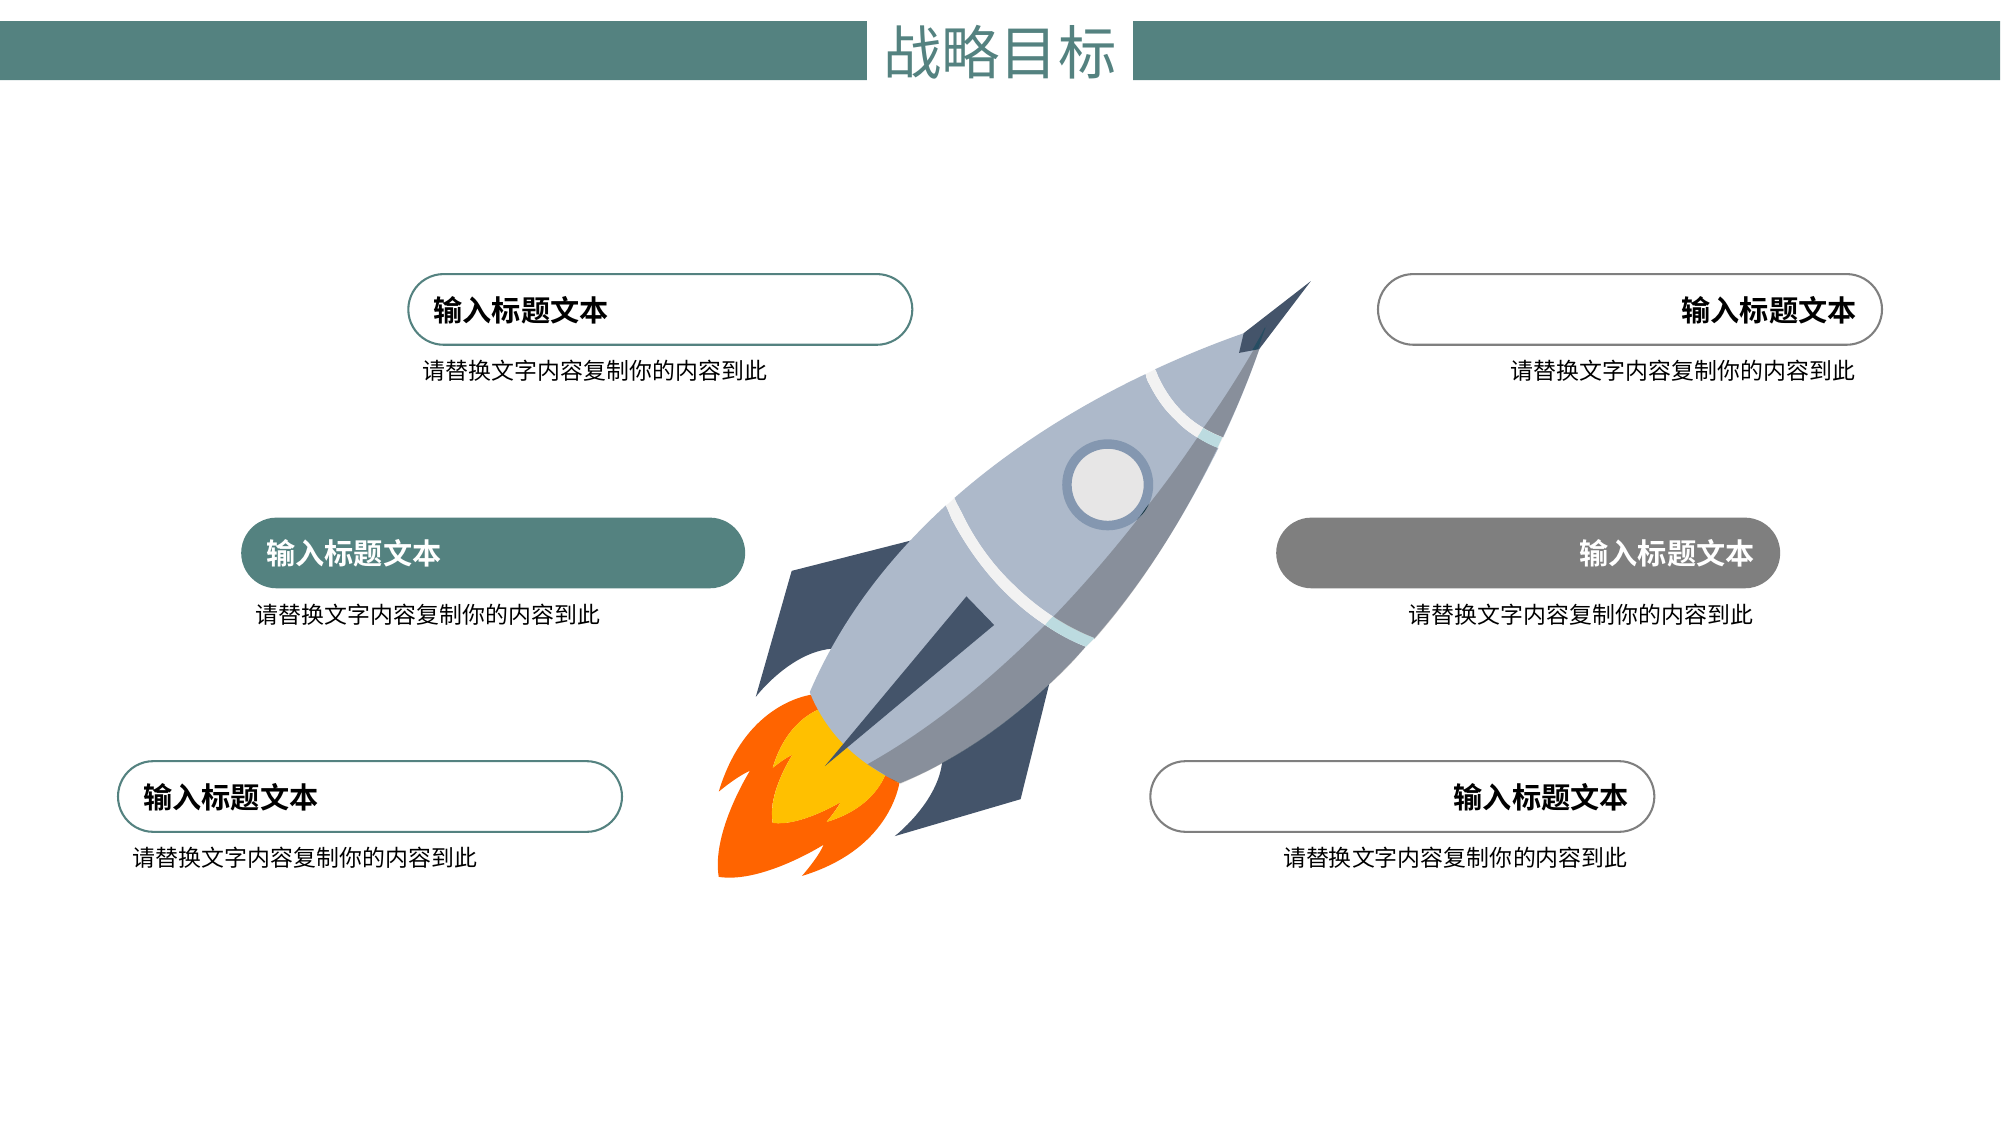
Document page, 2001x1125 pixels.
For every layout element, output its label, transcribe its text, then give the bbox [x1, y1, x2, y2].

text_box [1377, 273, 1883, 420]
title 战略目标 [867, 8, 1133, 95]
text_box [1150, 761, 1655, 908]
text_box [241, 517, 711, 664]
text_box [117, 761, 623, 908]
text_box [1311, 517, 1781, 664]
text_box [408, 273, 913, 420]
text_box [711, 281, 1311, 884]
